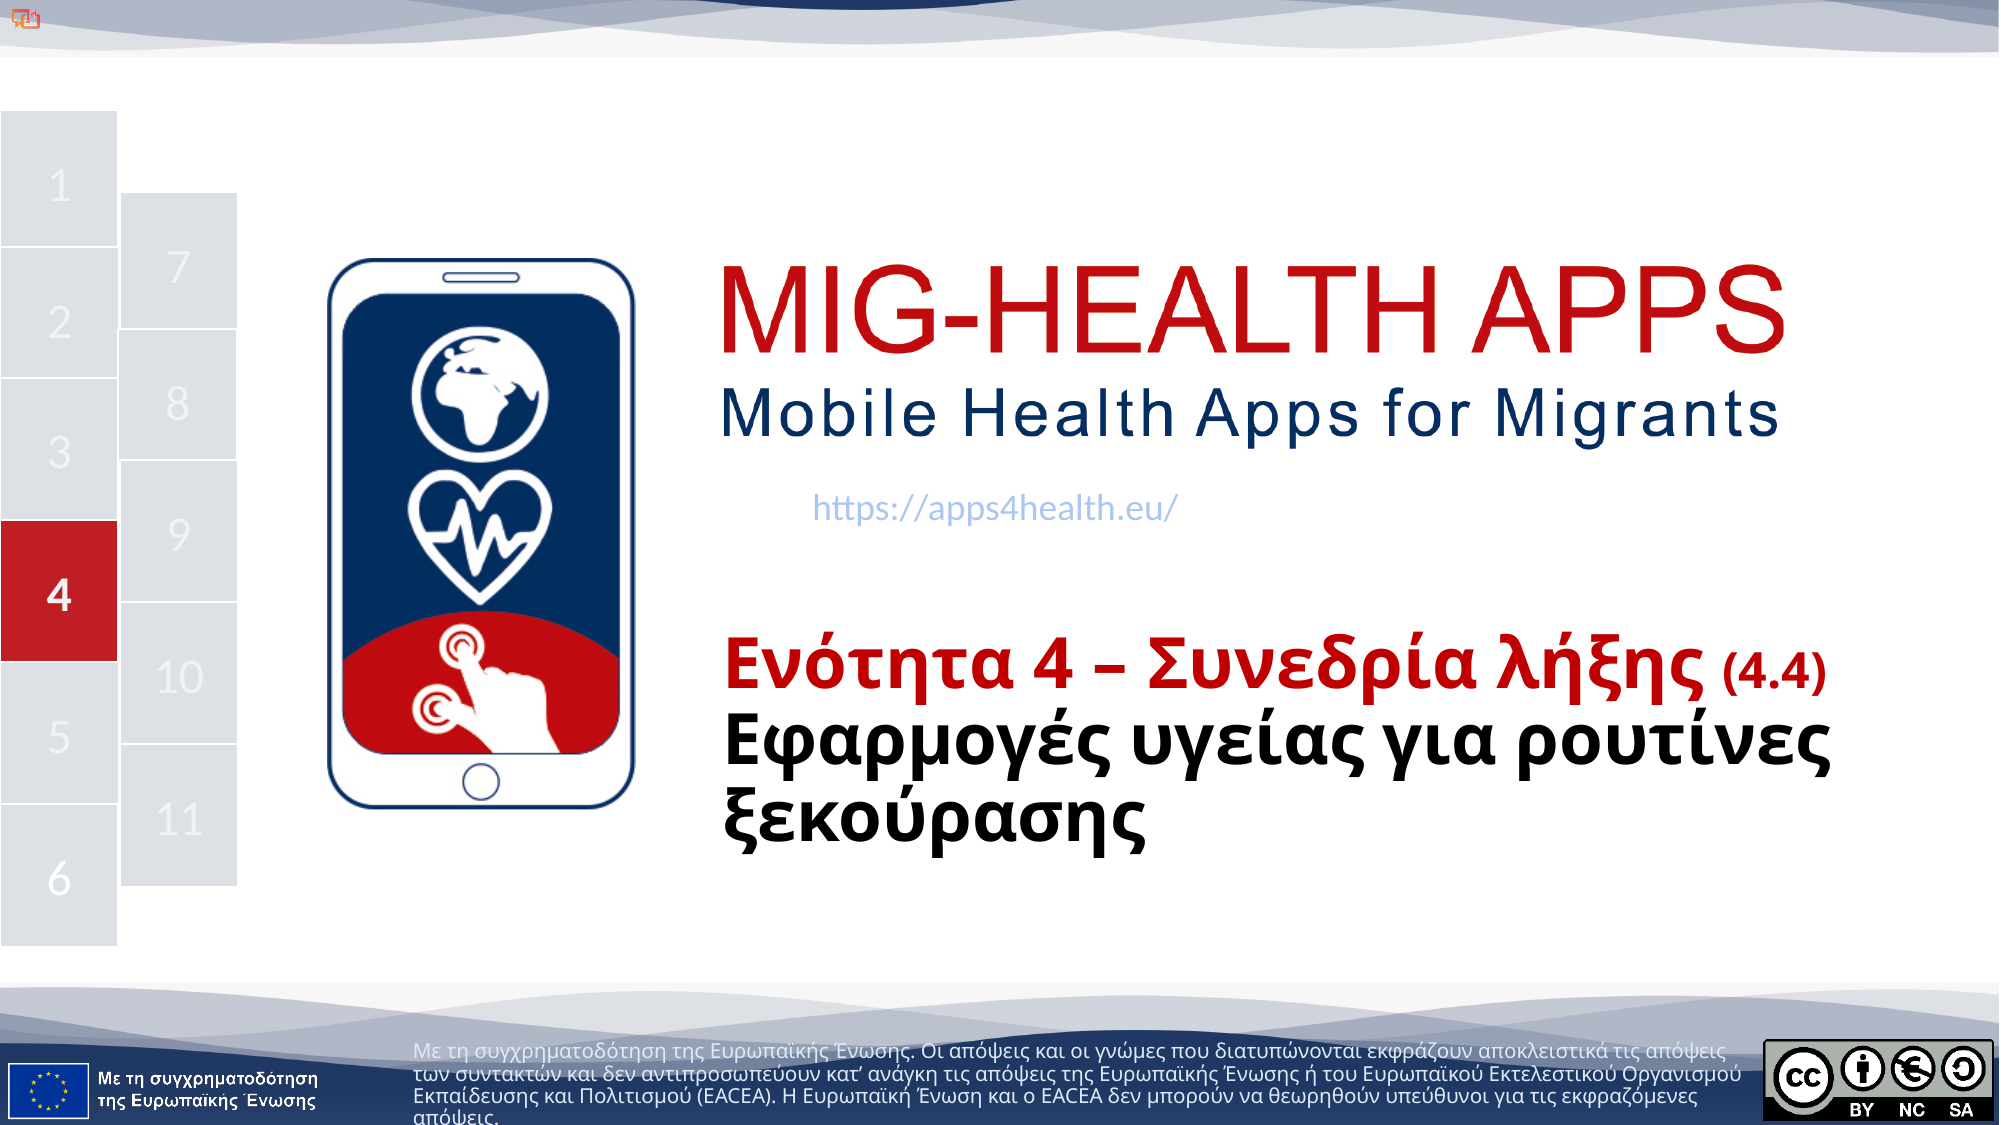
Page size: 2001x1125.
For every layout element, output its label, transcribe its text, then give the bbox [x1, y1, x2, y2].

text_box 8 [117, 328, 238, 473]
picture [706, 186, 1784, 528]
text_box https://apps4health.eu/ [797, 475, 1798, 536]
text_box 1 [0, 109, 119, 246]
text_box 7 [119, 191, 239, 336]
text_box 9 [118, 459, 239, 603]
text_box 10 [119, 601, 239, 743]
picture [327, 258, 636, 811]
text_box 5 [0, 661, 119, 803]
text_box 11 [119, 743, 239, 888]
text_box Ενότητα 4 – Συνεδρία λήξης (4.4) Εφαρμογές υγείας για ρουτίνες ξεκούρασης [707, 576, 2000, 908]
text_box 4 [0, 519, 119, 661]
text_box 2 [0, 246, 119, 377]
picture [0, 0, 1999, 57]
text_box 6 [0, 803, 120, 948]
text_box 3 [0, 377, 118, 519]
picture [0, 982, 1999, 1125]
